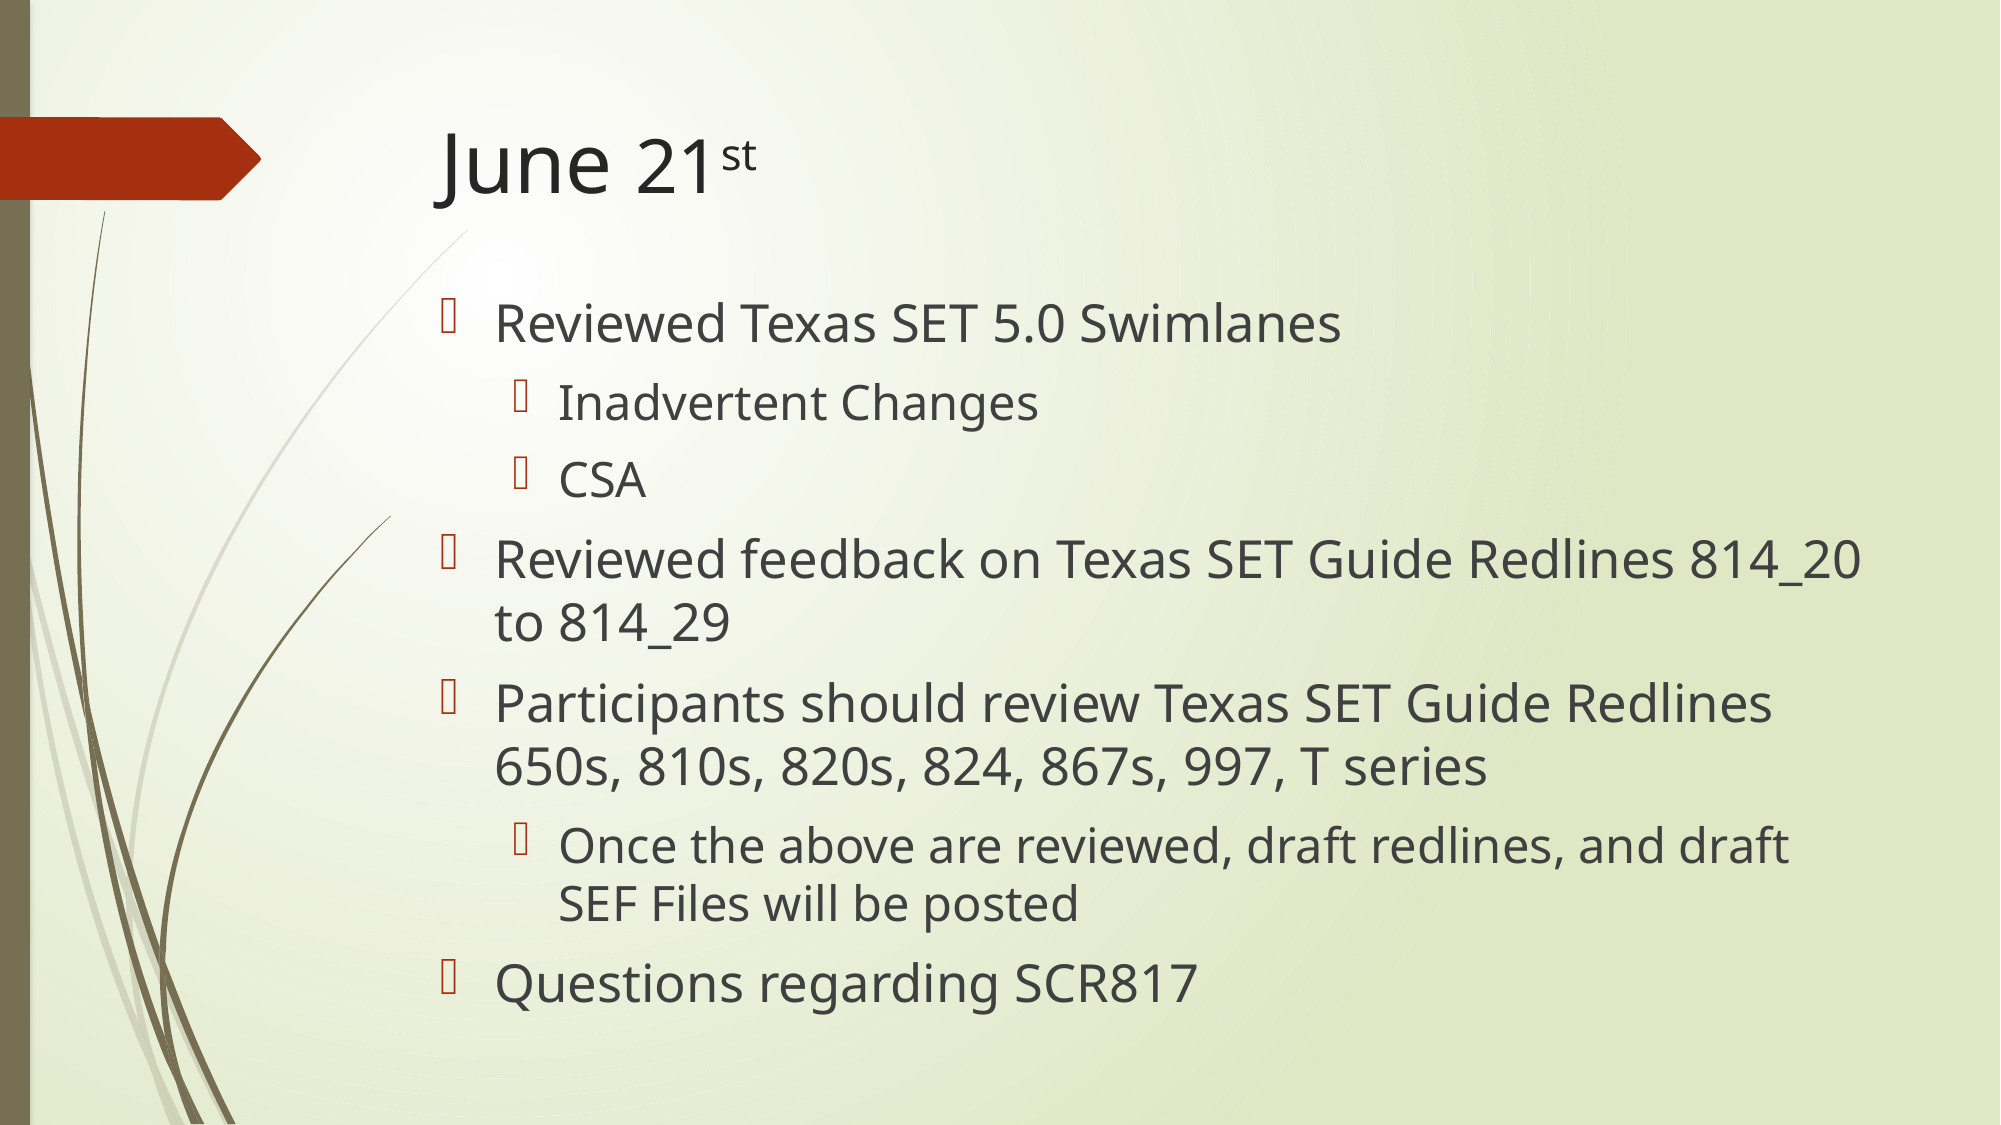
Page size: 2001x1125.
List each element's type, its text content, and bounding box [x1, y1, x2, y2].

list Reviewed Texas SET 5.0 Swimlanes Inadvertent Changes CSA Reviewed feedback on Texas SET Guide Redlines 814_20 to 814_29 Participants should review Texas SET Guide Redlines 650s, 810s, 820s, 824, 867s, 997, T series Once the above are reviewed, draft redlines, and draft SEF Files will be posted Questions regarding SCR817 [424, 282, 1888, 1023]
title June 21st [425, 102, 1888, 282]
